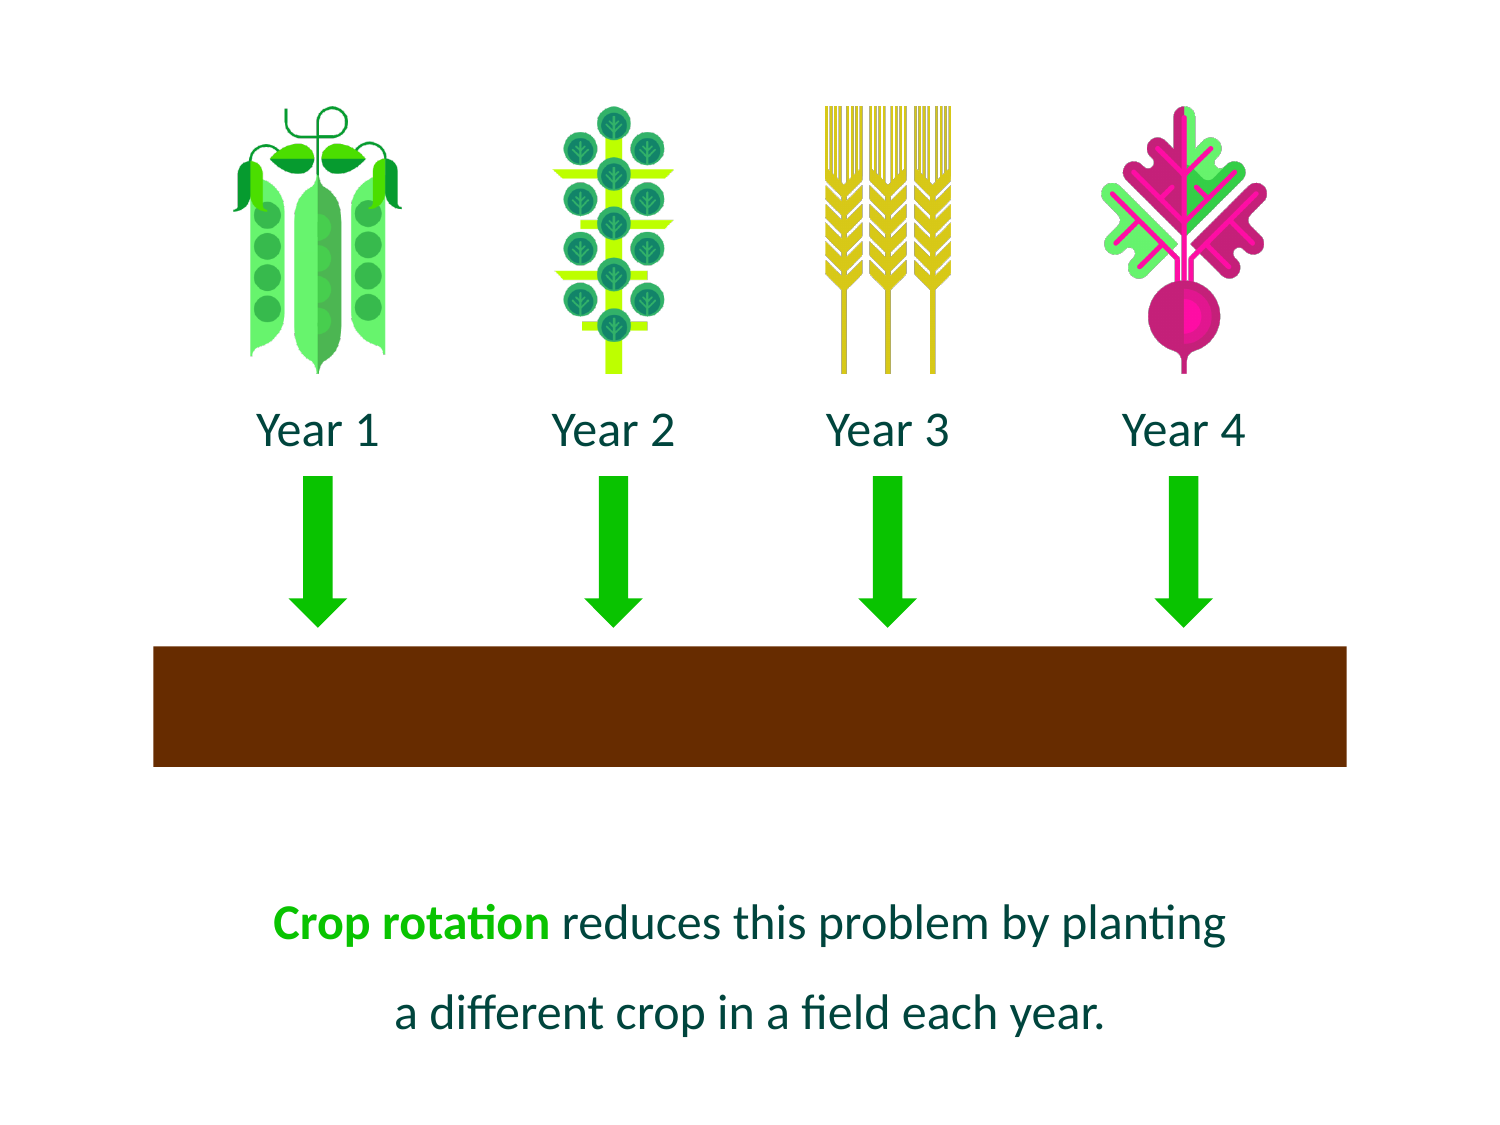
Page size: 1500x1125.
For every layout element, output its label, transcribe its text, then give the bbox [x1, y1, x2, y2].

text_box Crop rotation reduces this problem by planting a different crop in a field each year. [47, 852, 1452, 1047]
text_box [233, 106, 1267, 374]
text_box Year 4 [1086, 390, 1282, 462]
text_box [582, 474, 645, 630]
text_box Year 3 [789, 390, 986, 462]
text_box Year 1 [220, 390, 416, 462]
text_box [286, 474, 350, 630]
text_box Year 2 [515, 390, 712, 462]
text_box [151, 644, 1349, 769]
text_box [1152, 474, 1216, 630]
text_box [856, 474, 920, 630]
